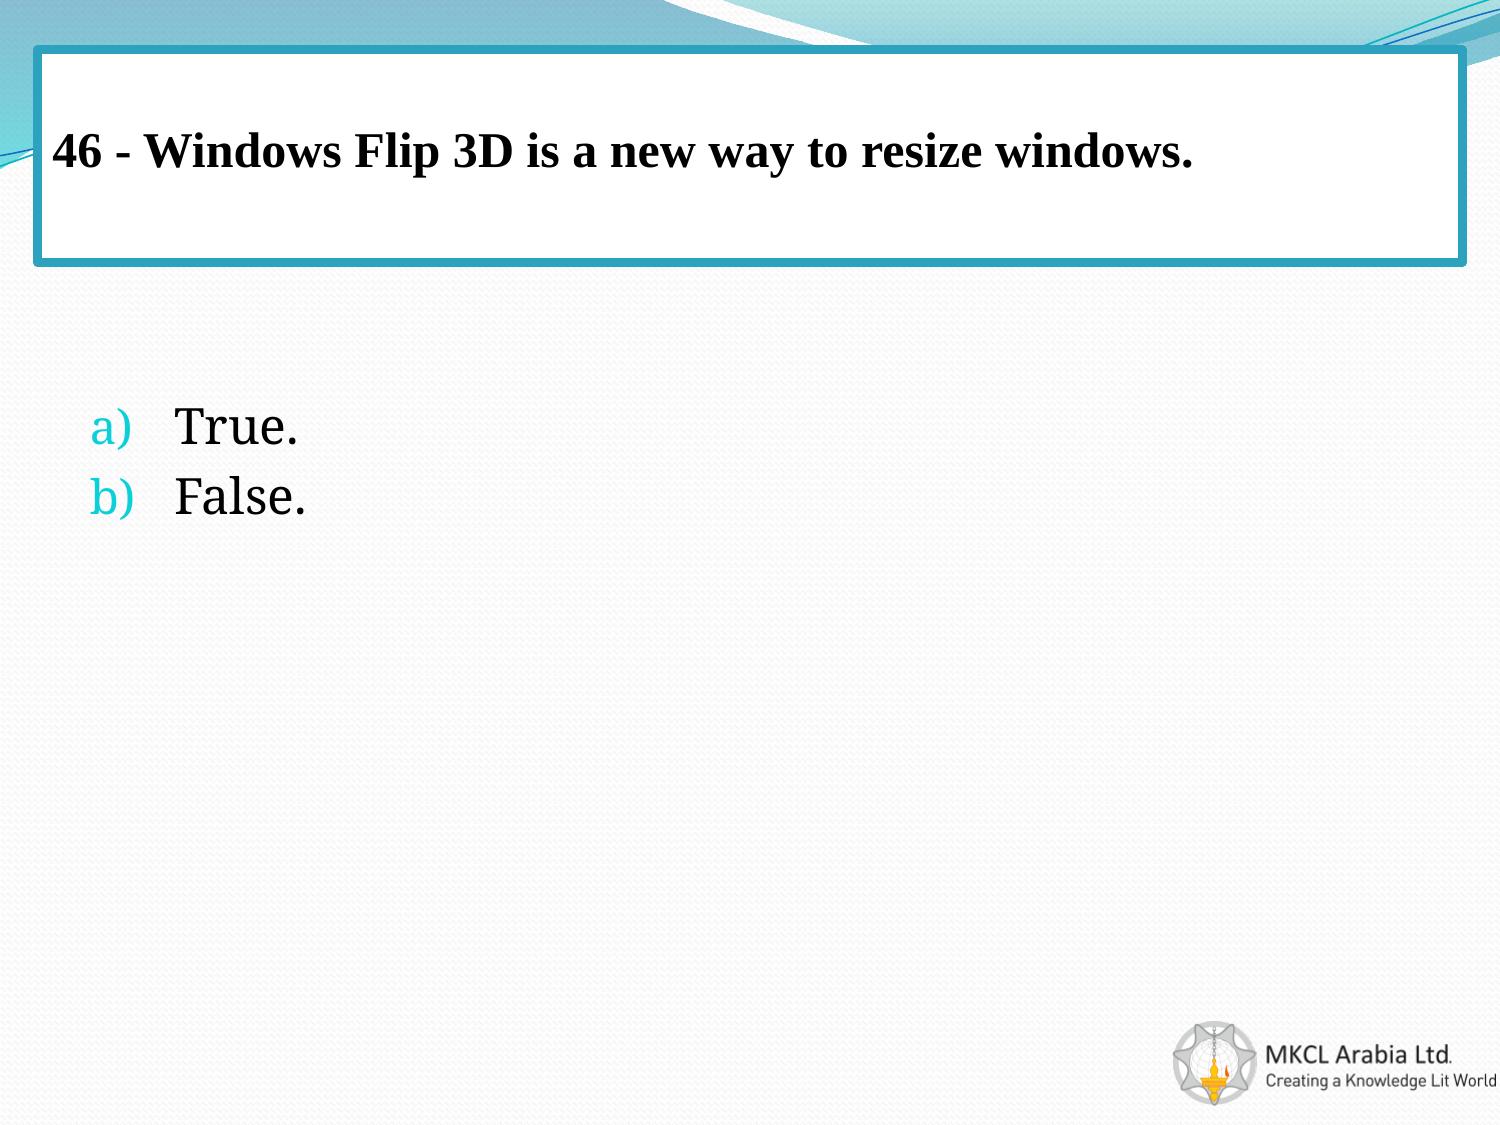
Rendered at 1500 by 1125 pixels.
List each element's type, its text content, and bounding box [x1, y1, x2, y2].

list True. False. [75, 317, 1425, 1038]
title 46 - Windows Flip 3D is a new way to resize windows. [37, 50, 1388, 238]
picture [1172, 1021, 1496, 1106]
